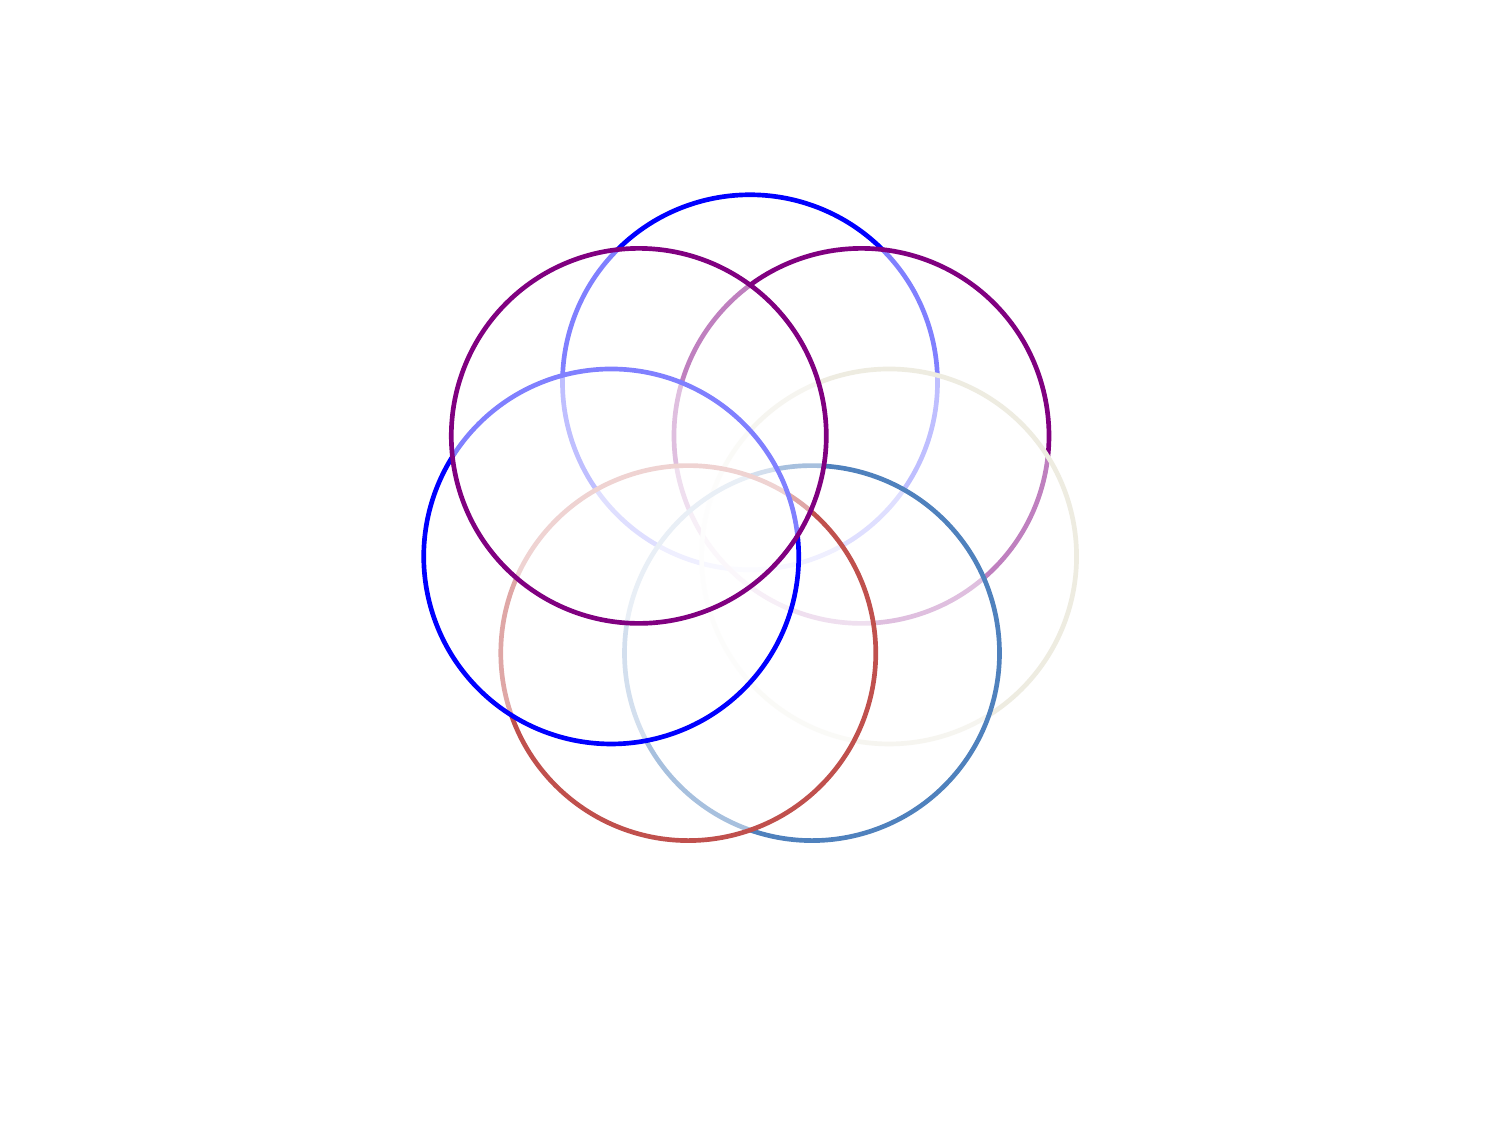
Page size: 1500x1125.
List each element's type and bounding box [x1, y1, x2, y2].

text_box [49, 24, 1451, 1026]
